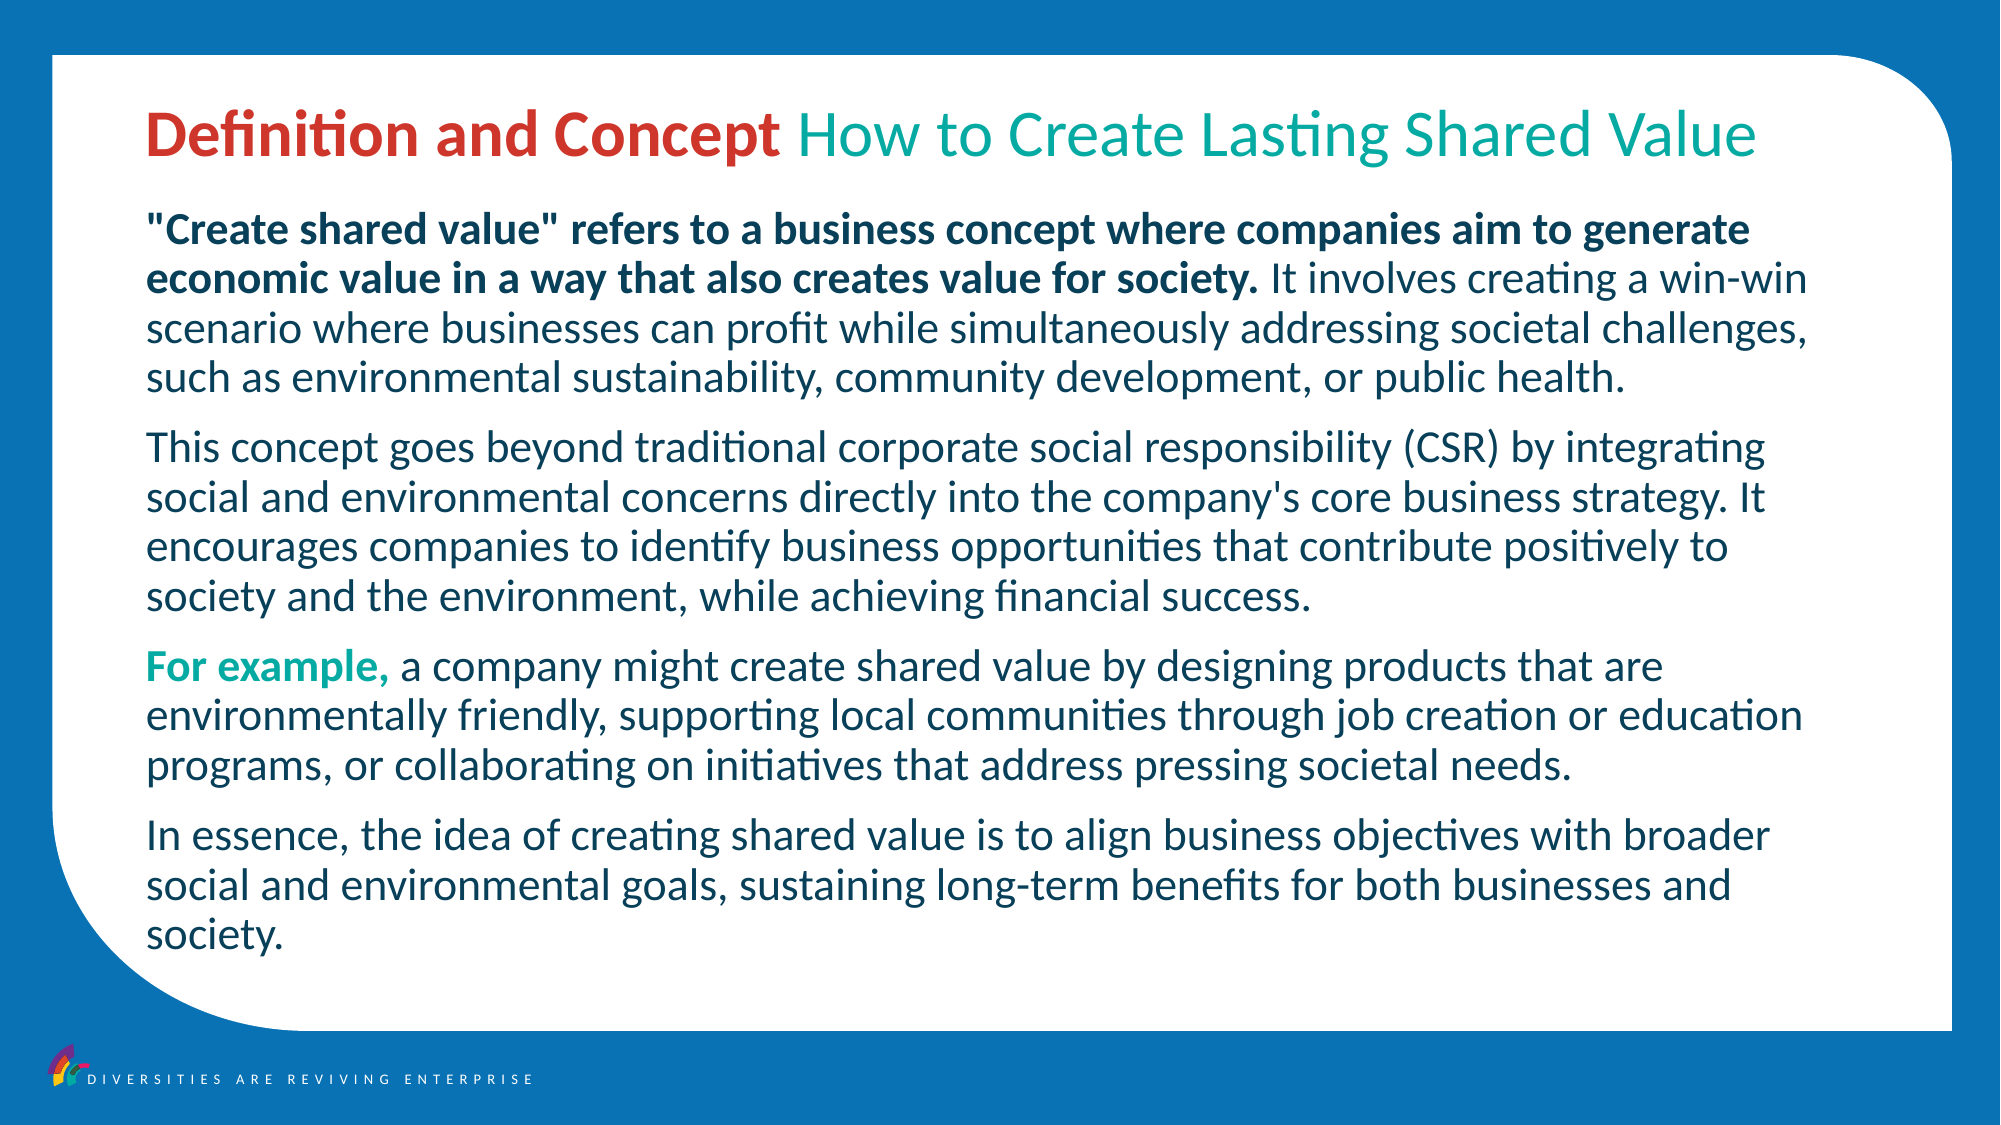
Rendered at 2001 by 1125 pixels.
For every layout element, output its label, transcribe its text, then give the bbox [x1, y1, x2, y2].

list "Create shared value" refers to a business concept where companies aim to generate economic value in a way that also creates value for society. It involves creating a win-win scenario where businesses can profit while simultaneously addressing societal challenges, such as environmental sustainability, community development, or public health. This concept goes beyond traditional corporate social responsibility (CSR) by integrating social and environmental concerns directly into the company's core business strategy. It encourages companies to identify business opportunities that contribute positively to society and the environment, while achieving financial success. For example, a company might create shared value by designing products that are environmentally friendly, supporting local communities through job creation or education programs, or collaborating on initiatives that address pressing societal needs. In essence, the idea of creating shared value is to align business objectives with broader social and environmental goals, sustaining long-term benefits for both businesses and society. [130, 224, 1869, 829]
list Definition and Concept How to Create Lasting Shared Value [130, 91, 1869, 224]
